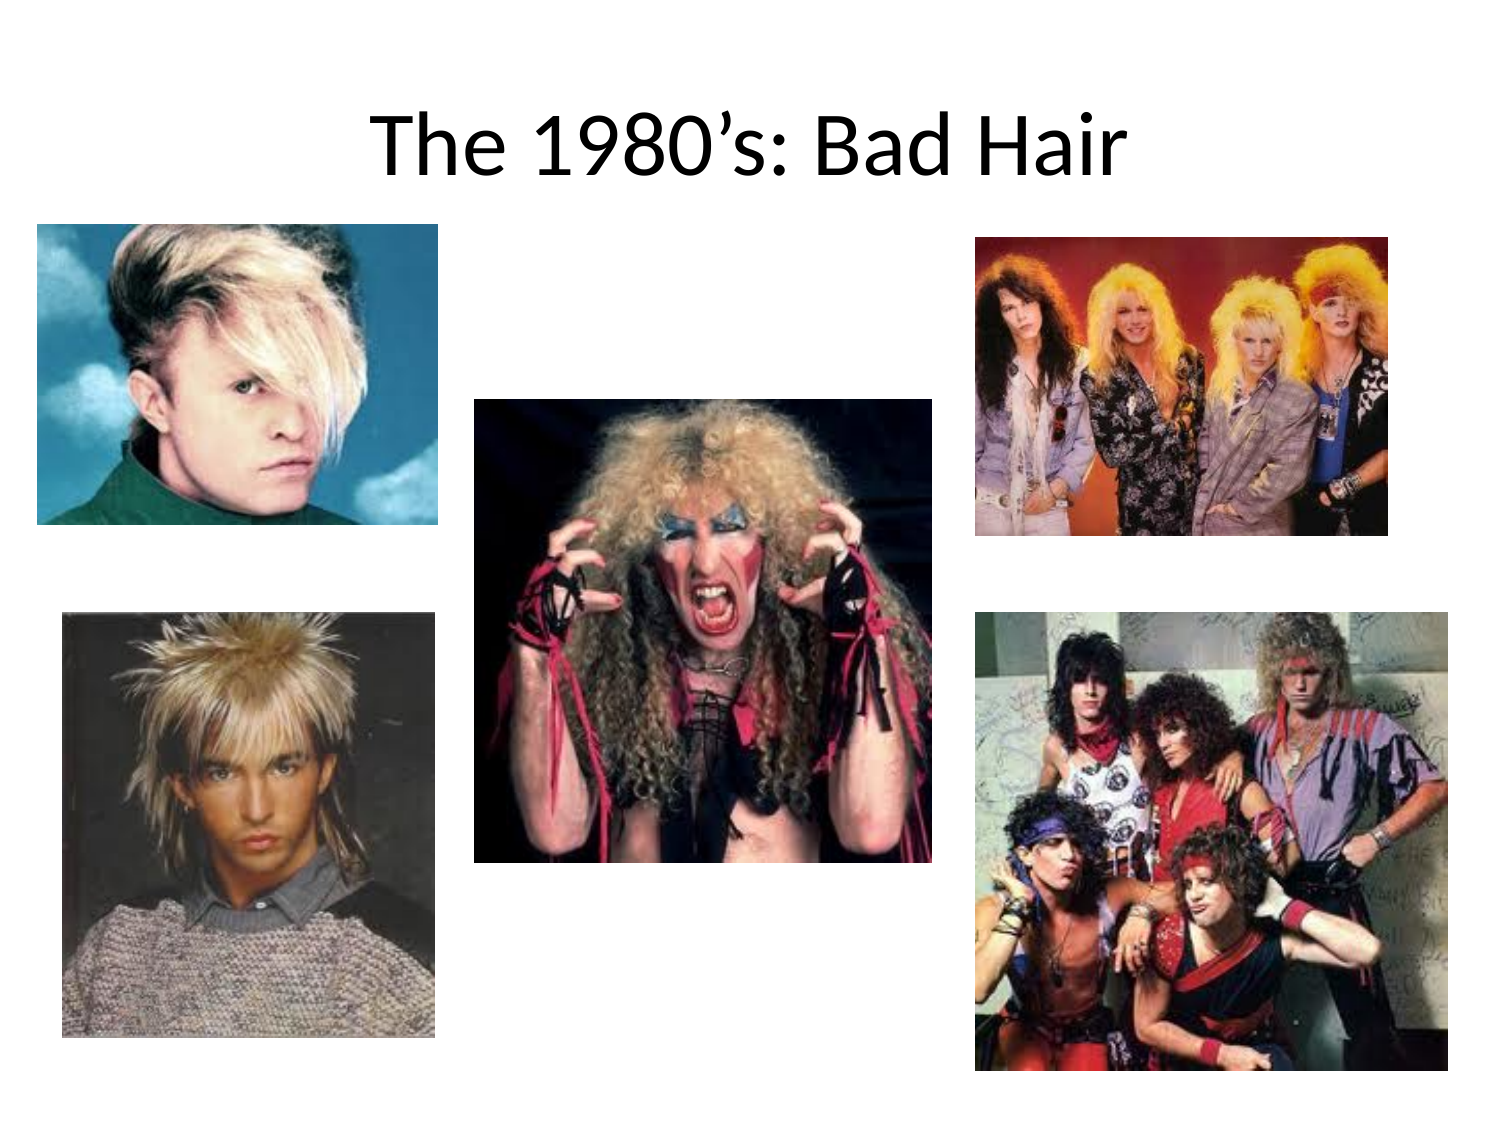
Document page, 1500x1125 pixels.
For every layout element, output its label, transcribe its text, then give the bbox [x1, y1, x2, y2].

picture [474, 399, 932, 863]
title The 1980’s: Bad Hair [75, 45, 1425, 233]
picture [974, 612, 1448, 1071]
picture [62, 612, 435, 1038]
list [37, 224, 438, 526]
picture [974, 237, 1388, 537]
